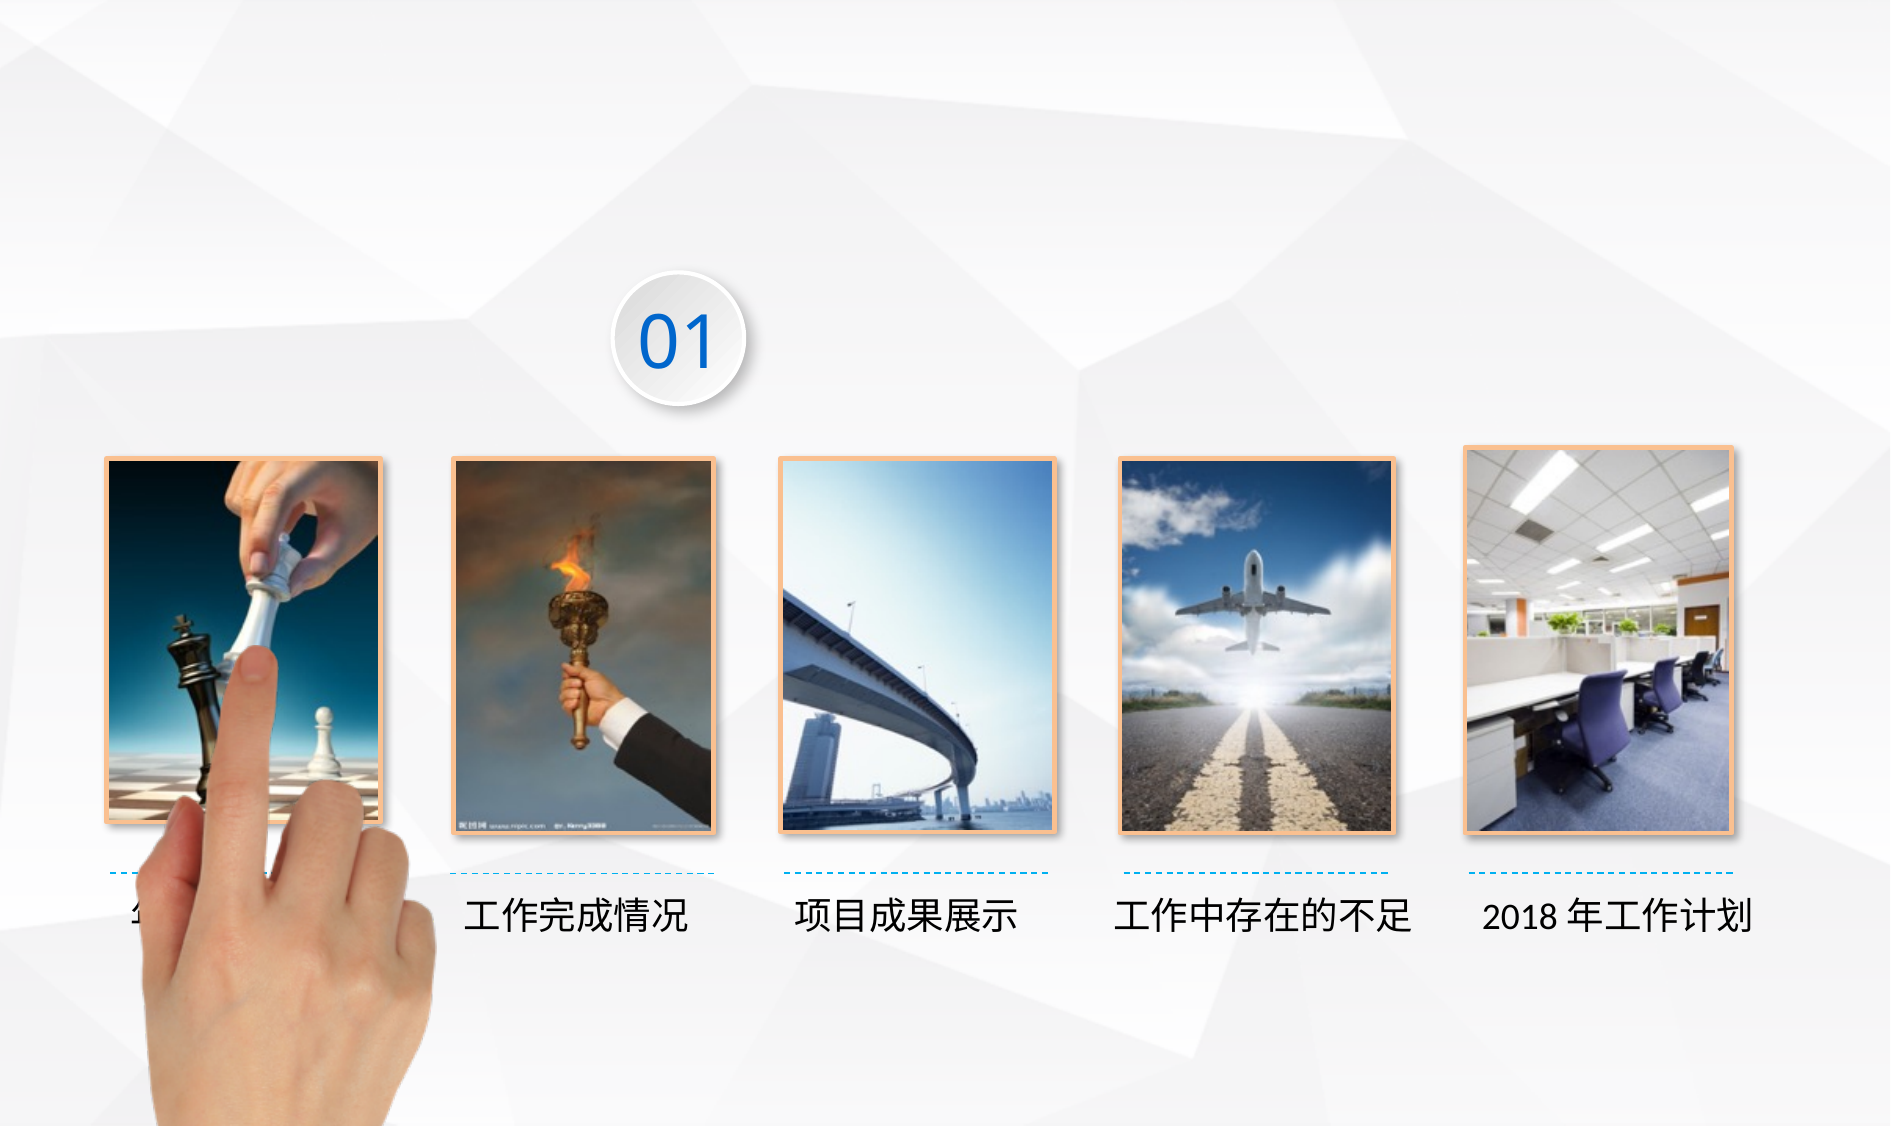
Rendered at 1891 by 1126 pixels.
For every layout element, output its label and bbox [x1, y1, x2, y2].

picture [0, 0, 1891, 1126]
text_box [612, 272, 745, 405]
text_box [1466, 449, 1773, 946]
text_box [108, 460, 379, 946]
text_box [448, 460, 719, 946]
text_box [779, 460, 1053, 946]
text_box [1098, 460, 1444, 946]
